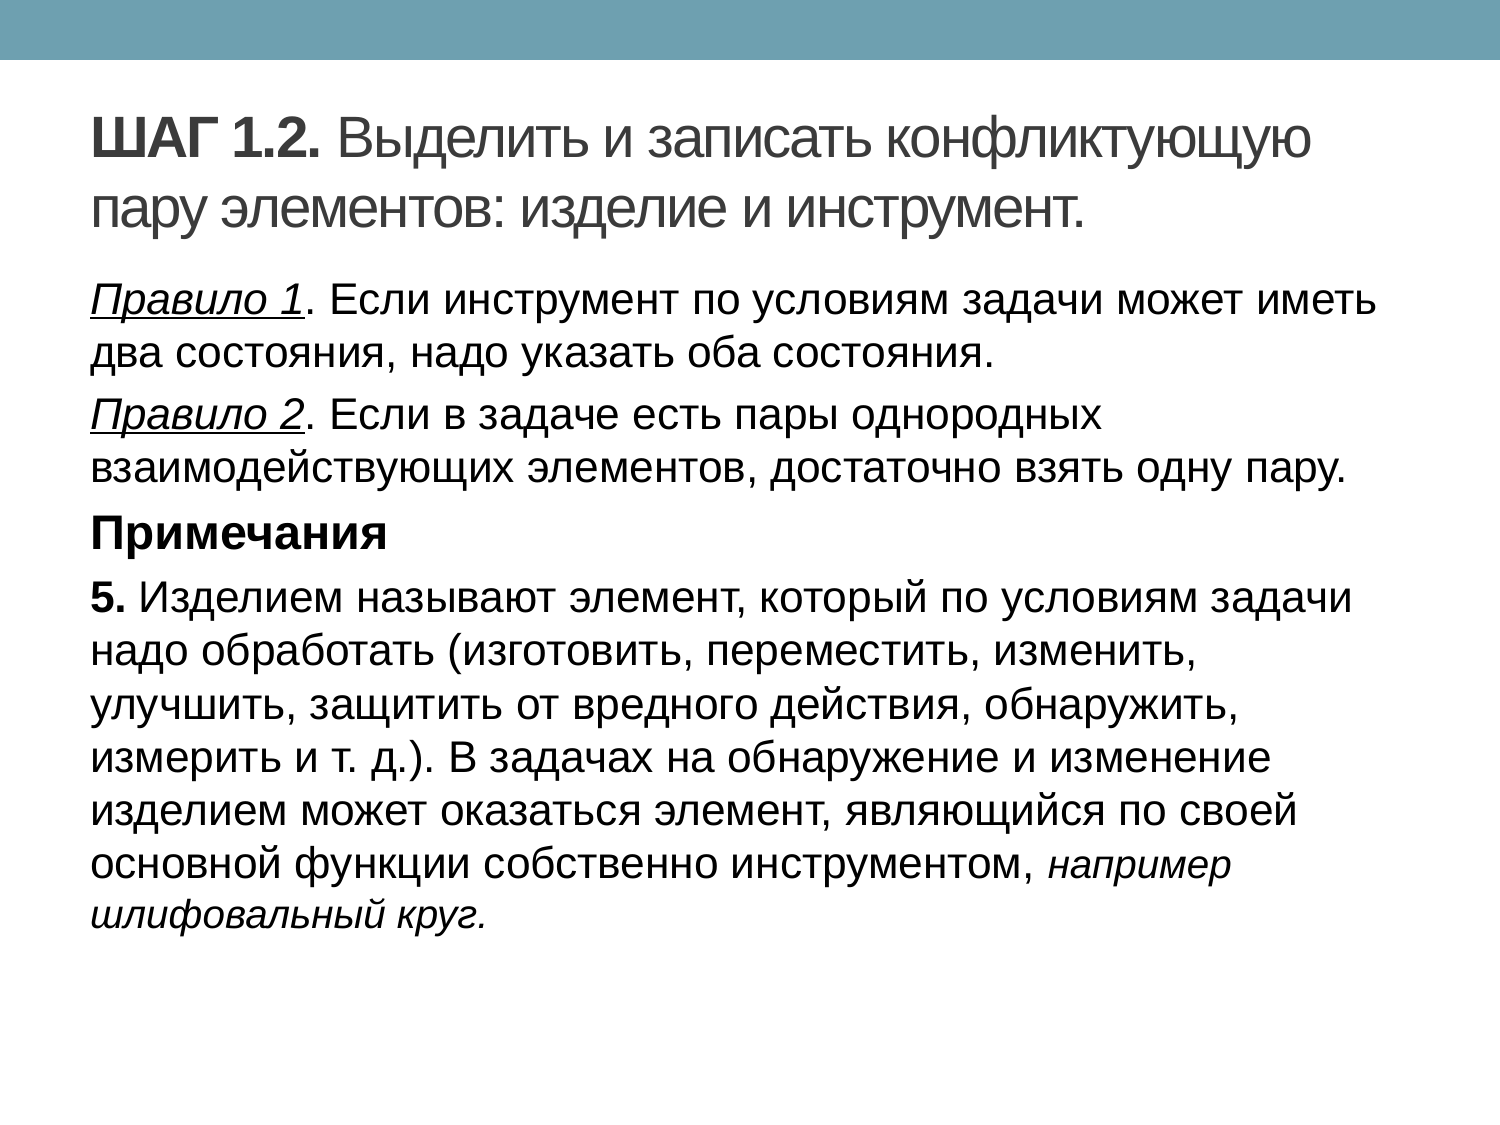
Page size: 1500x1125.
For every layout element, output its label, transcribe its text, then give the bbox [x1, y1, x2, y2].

list Правило 1. Если инструмент по условиям задачи может иметь два состояния, надо указать оба состояния. Правило 2. Если в задаче есть пары однородных взаимодействующих элементов, достаточно взять одну пару. Примечания 5. Изделием называют элемент, который по условиям задачи надо обработать (изготовить, переместить, изменить, улучшить, защитить от вредного действия, обнаружить, измерить и т. д.). В задачах на обнаружение и изменение изделием может оказаться элемент, являющийся по своей основной функции собственно инструментом, например шлифовальный круг. [75, 262, 1425, 1063]
title ШАГ 1.2. Выделить и записать конфликтующую пару элементов: изделие и инструмент. [75, 87, 1425, 250]
